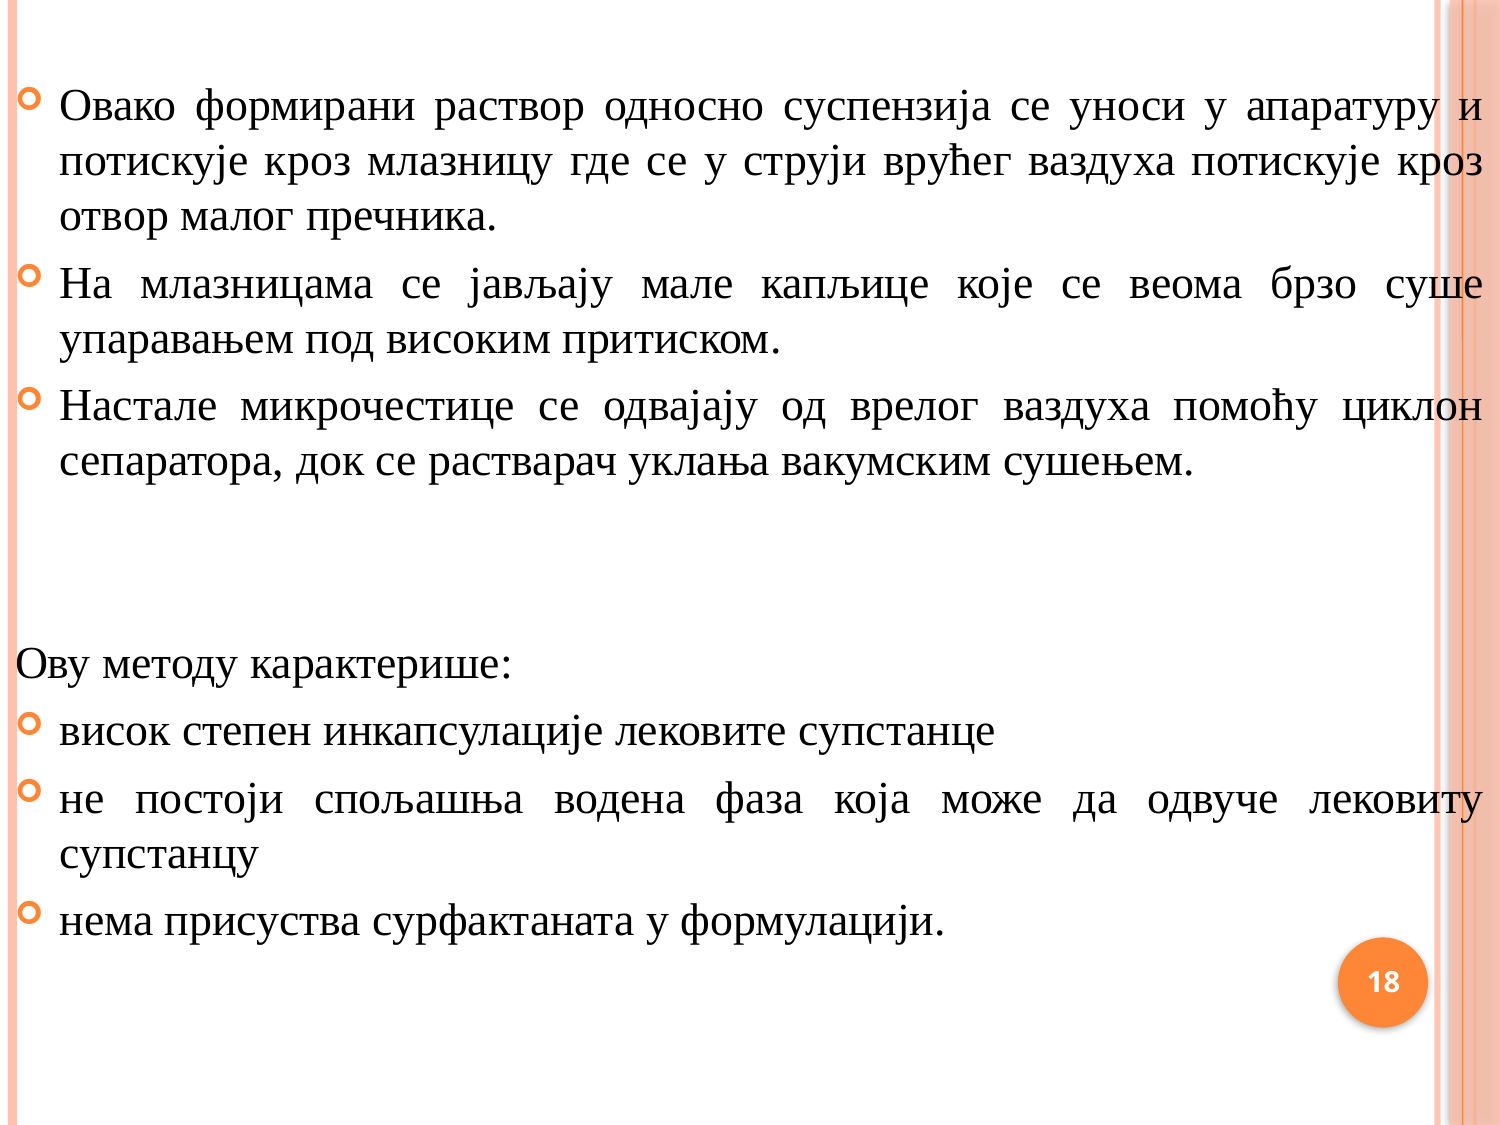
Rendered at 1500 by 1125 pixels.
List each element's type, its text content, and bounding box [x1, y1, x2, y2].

list Овако формирани раствор односно суспензија се уноси у апаратуру и потискује кроз млазницу где се у струји врућег ваздуха потискује кроз отвор малог пречника. На млазницама се јављају мале капљице које се веома брзо суше упаравањем под високим притиском. Настале микрочестице се одвајају од врелог ваздуха помоћу циклон сепаратора, док се растварач уклања вакумским сушењем. Ову методу карактерише: висок степен инкапсулације лековите супстанце не постоји спољашња водена фаза која може да одвуче лековиту супстанцу нема присуства сурфактаната у формулацији. [0, 0, 1500, 1125]
